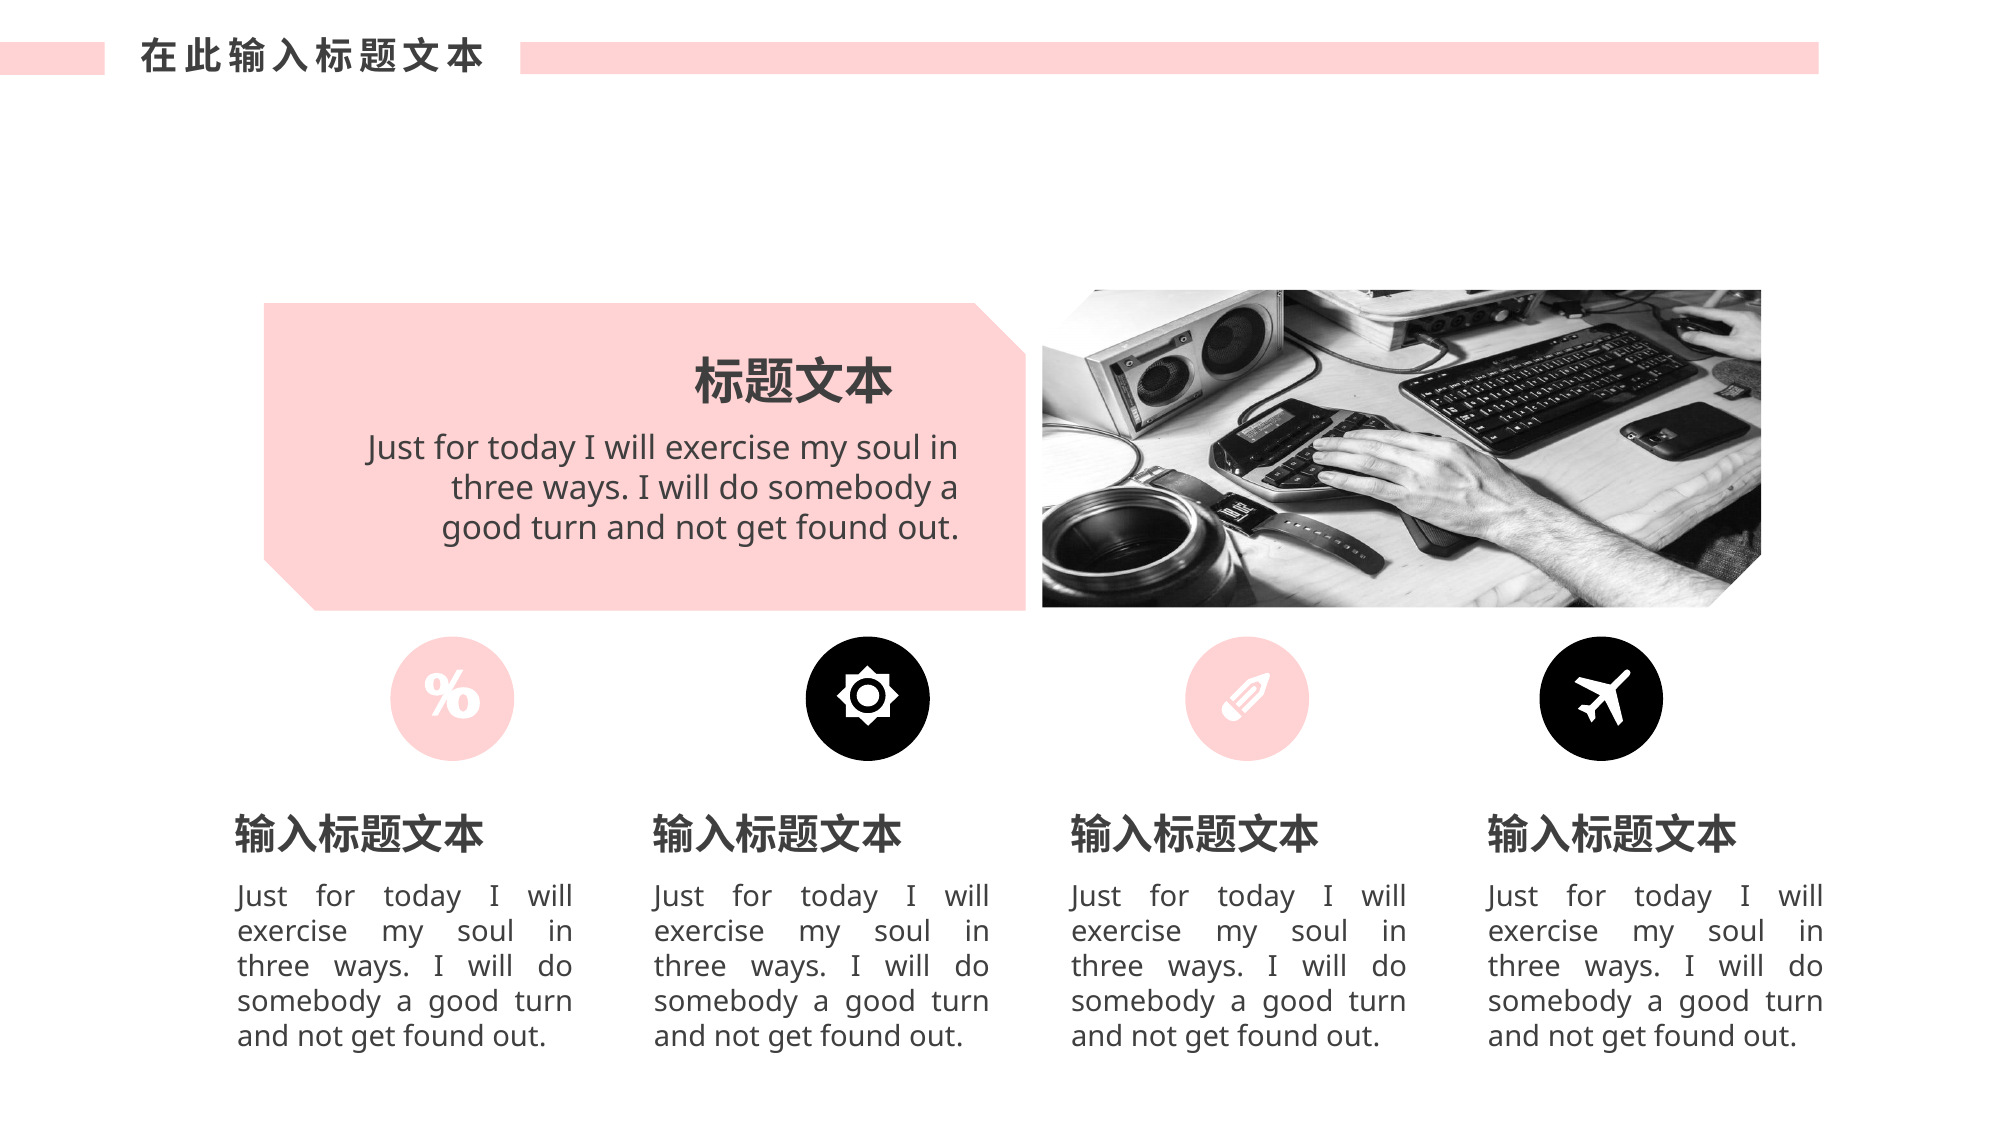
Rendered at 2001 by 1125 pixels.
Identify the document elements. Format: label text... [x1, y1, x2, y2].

text_box Just for today I will exercise my soul in three ways. I will do somebody a good turn and not get found out. [355, 421, 971, 552]
text_box Just for today I will exercise my soul in three ways. I will do somebody a good turn and not get found out. [639, 870, 1006, 1060]
text_box 标题文本 [682, 344, 906, 416]
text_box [836, 665, 900, 726]
text_box [261, 301, 1028, 613]
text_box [424, 669, 481, 719]
text_box 输入标题文本 [220, 800, 606, 866]
text_box [1221, 700, 1242, 722]
text_box Just for today I will exercise my soul in three ways. I will do somebody a good turn and not get found out. [222, 870, 589, 1060]
text_box [1574, 669, 1631, 726]
text_box Just for today I will exercise my soul in three ways. I will do somebody a good turn and not get found out. [1473, 870, 1839, 1060]
text_box [1539, 636, 1664, 761]
text_box 输入标题文本 [1055, 800, 1441, 866]
text_box 输入标题文本 [1473, 800, 1858, 866]
text_box 输入标题文本 [637, 800, 1023, 866]
text_box [805, 636, 930, 761]
text_box [388, 634, 517, 764]
text_box [1229, 672, 1270, 714]
text_box Just for today I will exercise my soul in three ways. I will do somebody a good turn and not get found out. [1056, 870, 1423, 1060]
text_box [1183, 634, 1312, 764]
text_box [1042, 289, 1762, 608]
